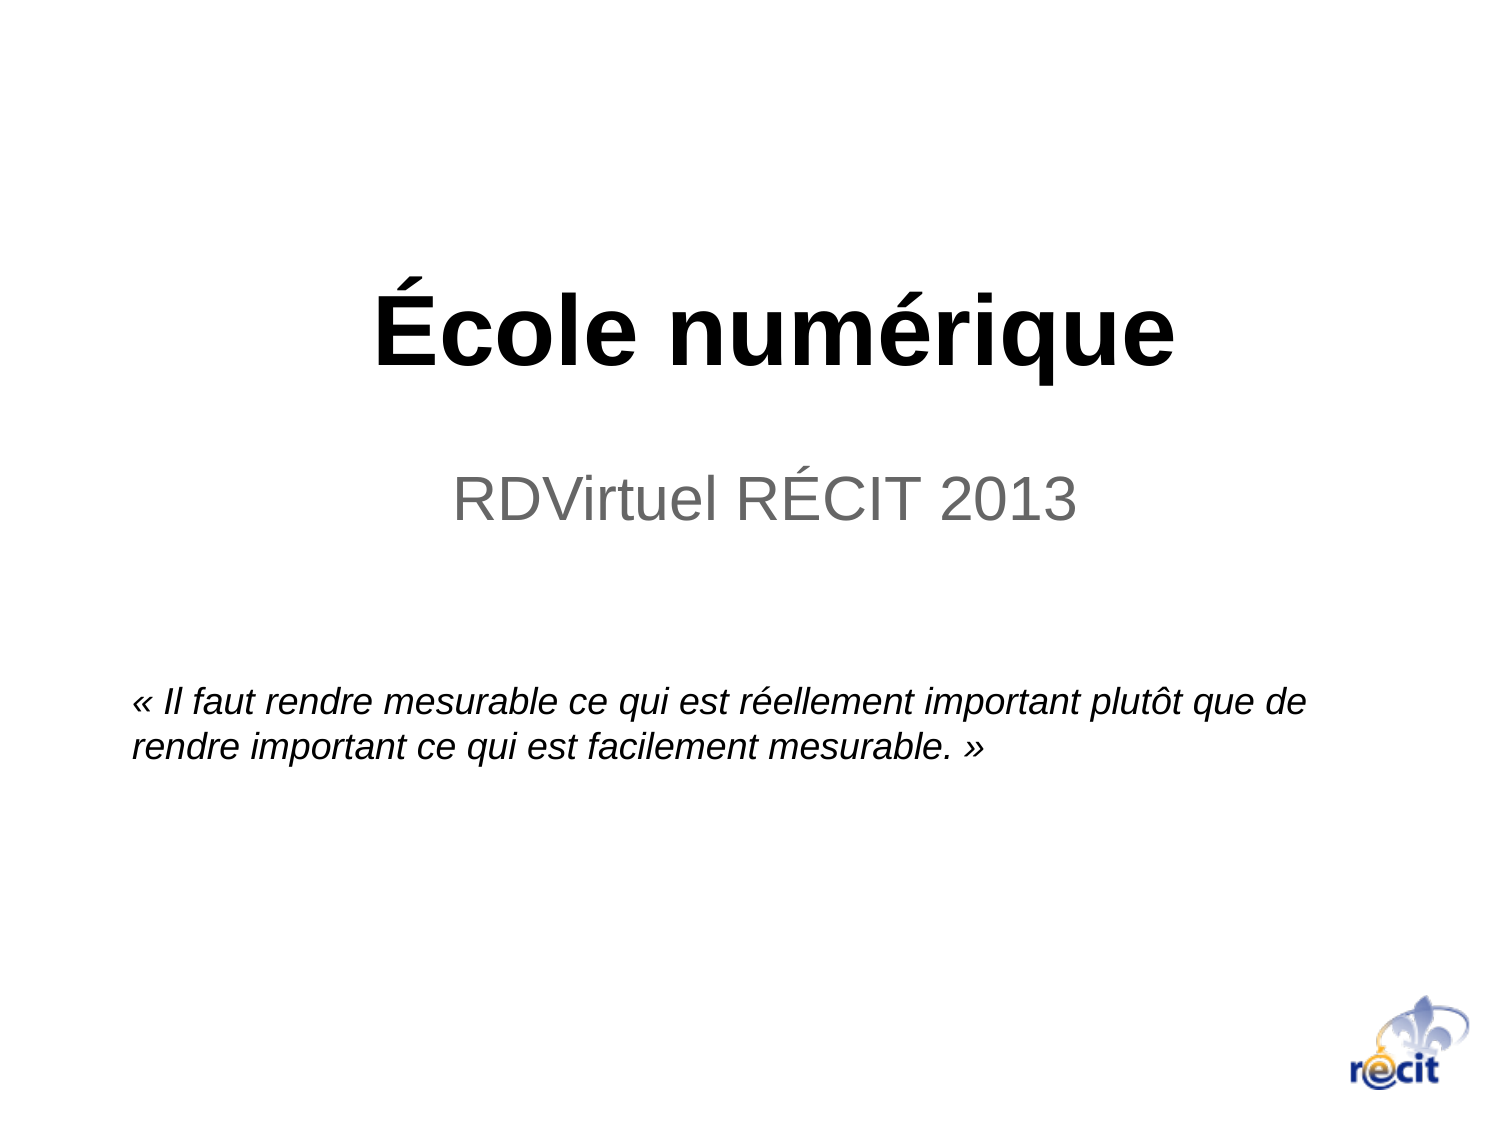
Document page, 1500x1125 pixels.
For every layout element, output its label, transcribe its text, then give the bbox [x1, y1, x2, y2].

title École numérique [112, 147, 1388, 401]
subtitle RDVirtuel RÉCIT 2013 [112, 443, 1388, 615]
text_box [1350, 995, 1470, 1090]
text_box « Il faut rendre mesurable ce qui est réellement important plutôt que de rendre important ce qui est facilement mesurable. » [117, 662, 1415, 876]
